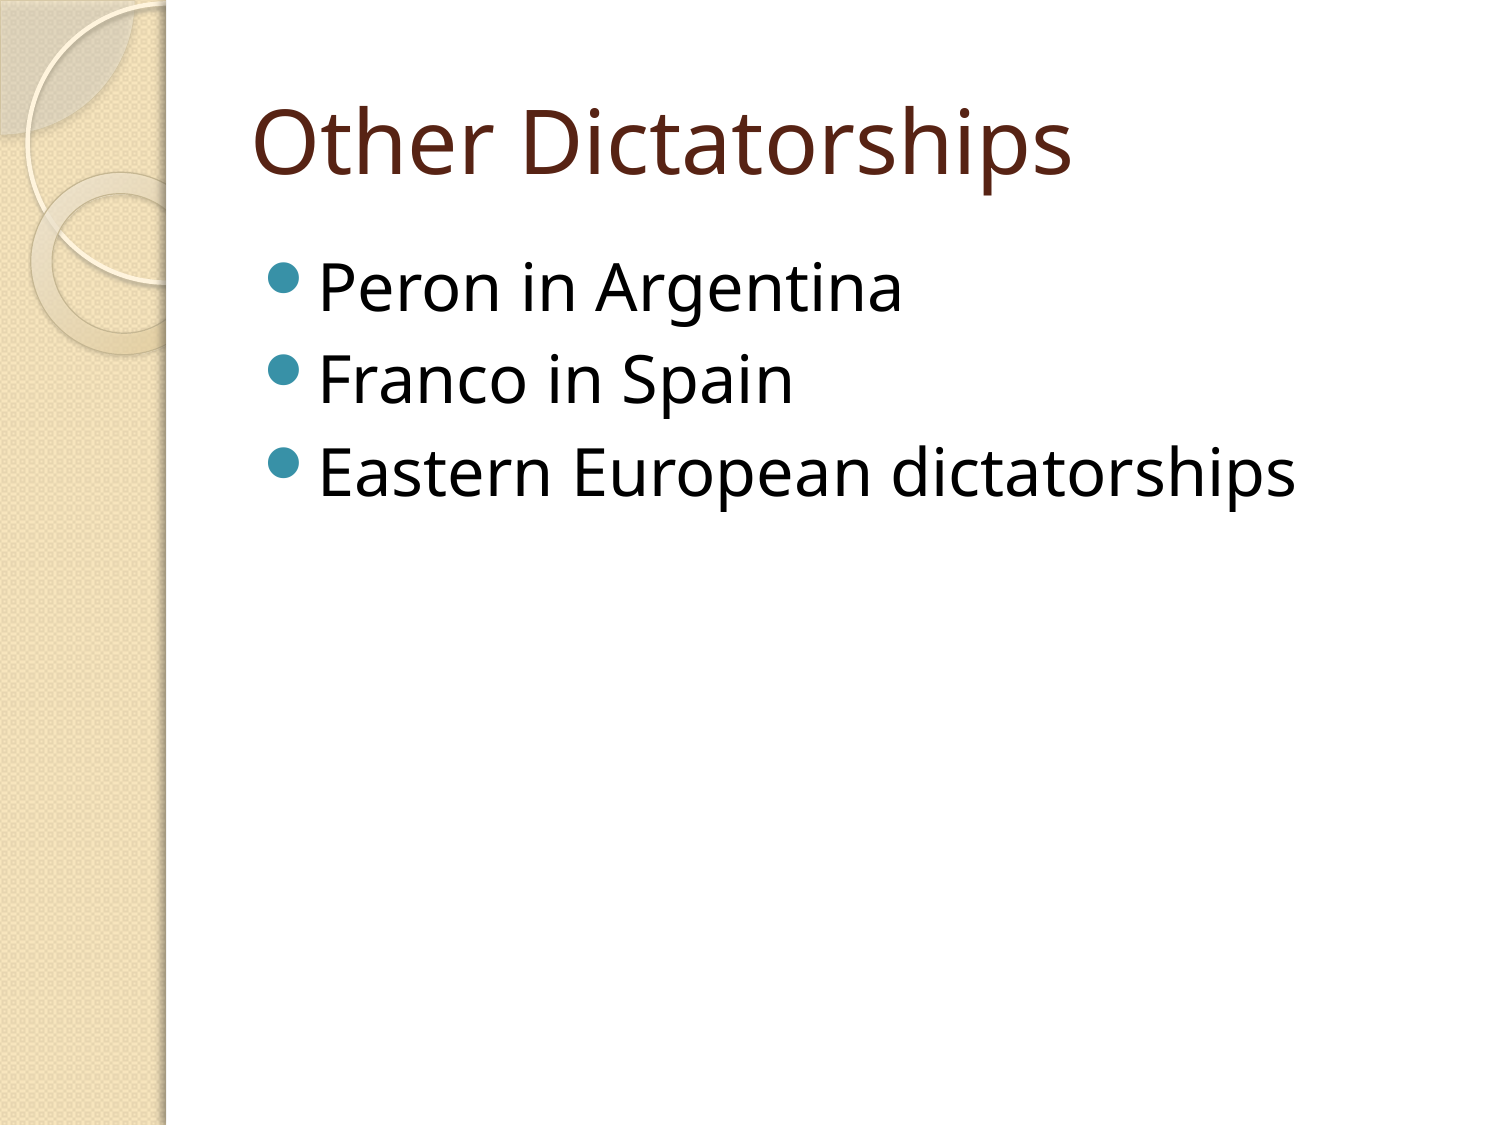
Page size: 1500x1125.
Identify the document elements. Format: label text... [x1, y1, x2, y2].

title Other Dictatorships [235, 45, 1466, 233]
list Peron in Argentina Franco in Spain Eastern European dictatorships [235, 237, 1466, 1025]
